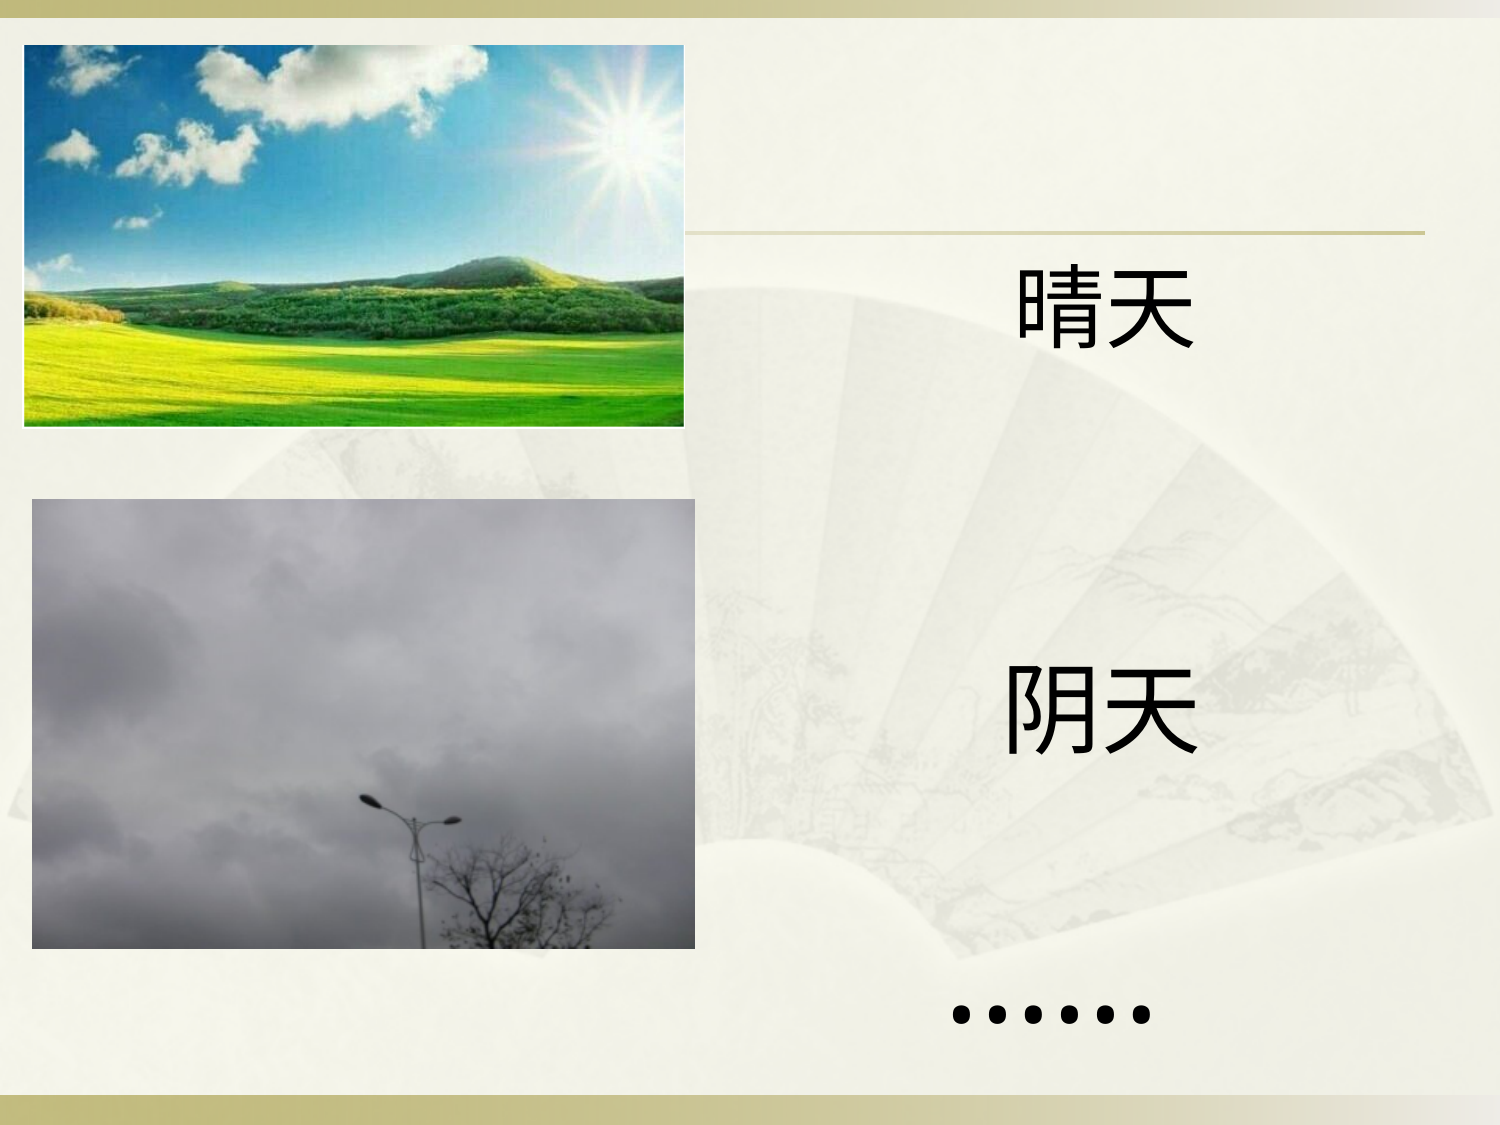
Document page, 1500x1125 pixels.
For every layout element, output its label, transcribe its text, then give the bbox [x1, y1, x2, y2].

text_box …… [928, 877, 1366, 1058]
text_box 晴天 [998, 242, 1247, 367]
text_box 阴天 [986, 639, 1457, 775]
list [21, 44, 686, 430]
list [31, 499, 695, 949]
